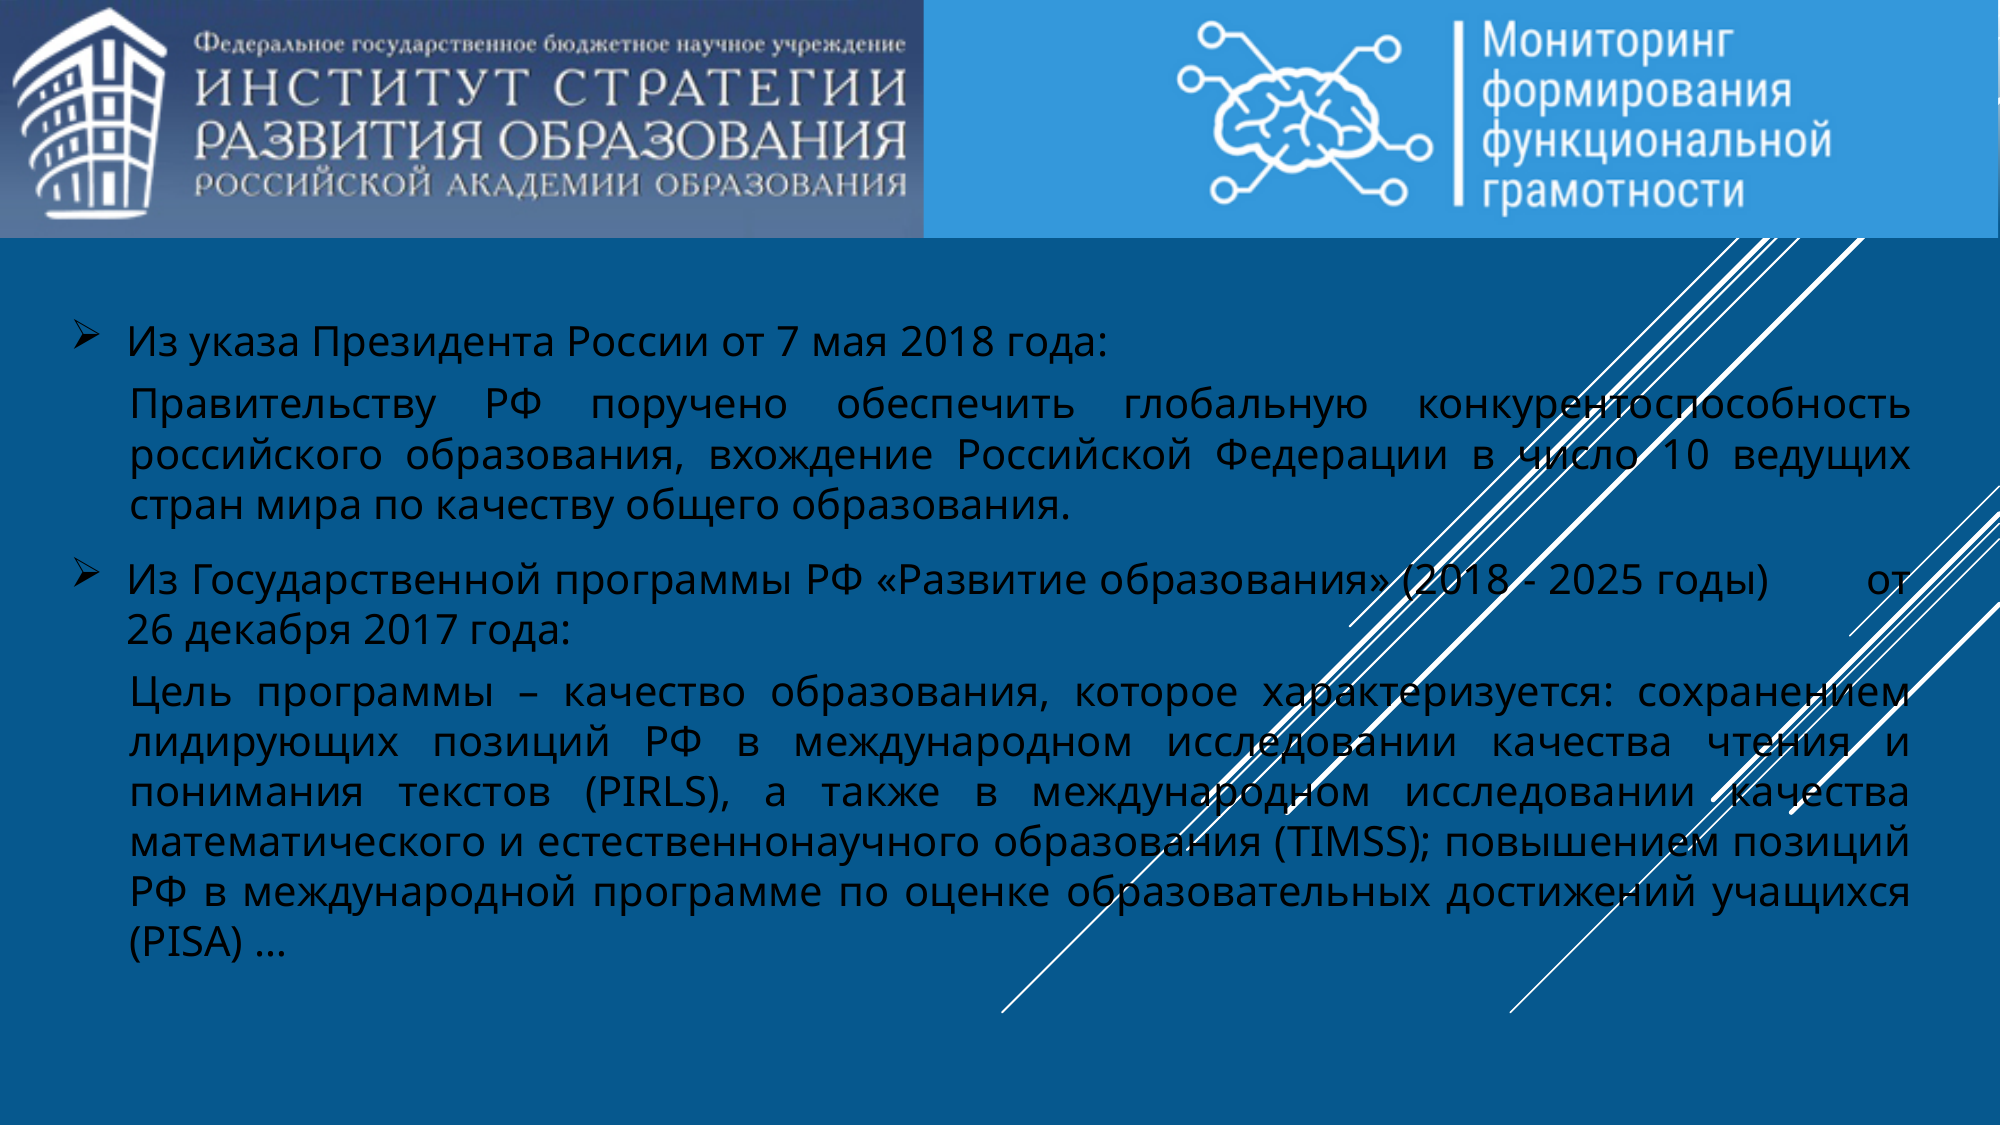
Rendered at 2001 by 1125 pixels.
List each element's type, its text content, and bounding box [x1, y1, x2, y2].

picture [0, 0, 1999, 238]
text_box Из указа Президента России от 7 мая 2018 года: Правительству РФ поручено обеспечить глобальную конкурентоспособность российского образования, вхождение Российской Федерации в число 10 ведущих стран мира по качеству общего образования. Из Государственной программы РФ «Развитие образования» (2018 - 2025 годы) от 26 декабря 2017 года: Цель программы – качество образования, которое характеризуется: сохранением лидирующих позиций РФ в международном исследовании качества чтения и понимания текстов (PIRLS), а также в международном исследовании качества математического и естественнонаучного образования (TIMSS); повышением позиций РФ в международной программе по оценке образовательных достижений учащихся (PISA) … [55, 307, 1927, 973]
